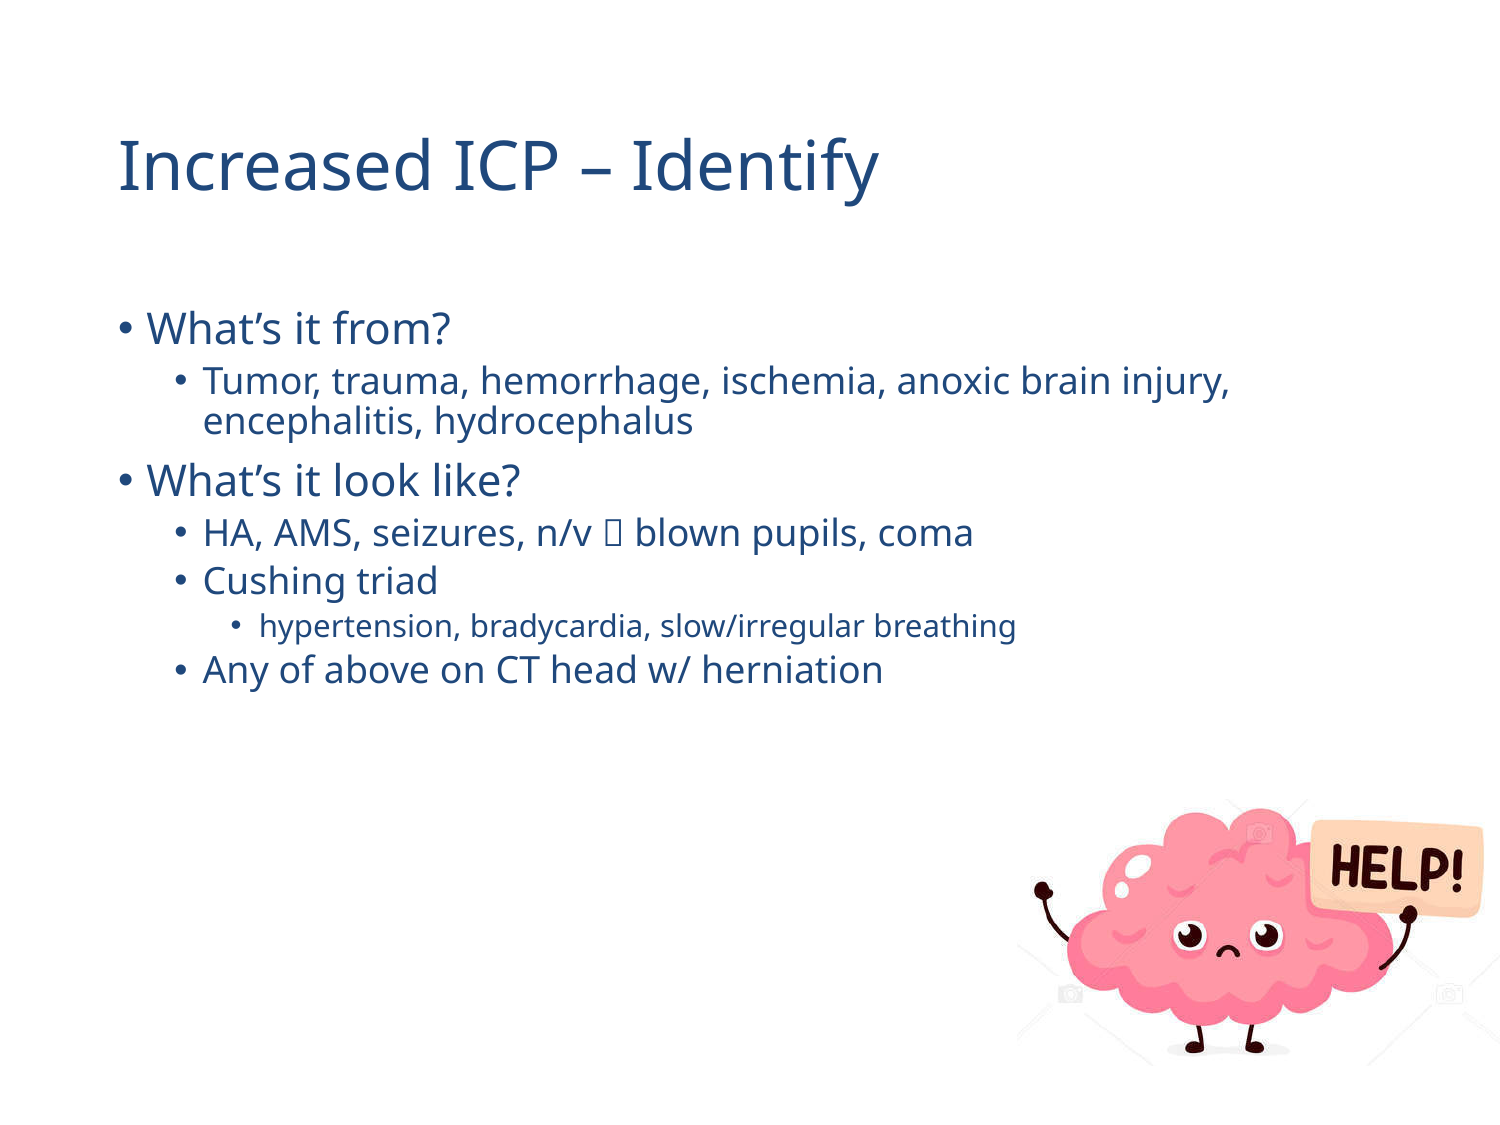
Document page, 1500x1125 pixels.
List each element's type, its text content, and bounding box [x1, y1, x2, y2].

list What’s it from? Tumor, trauma, hemorrhage, ischemia, anoxic brain injury, encephalitis, hydrocephalus What’s it look like? HA, AMS, seizures, n/v  blown pupils, coma Cushing triad hypertension, bradycardia, slow/irregular breathing Any of above on CT head w/ herniation [103, 299, 1397, 1014]
title Increased ICP – Identify [103, 59, 1397, 278]
picture [1017, 799, 1500, 1066]
